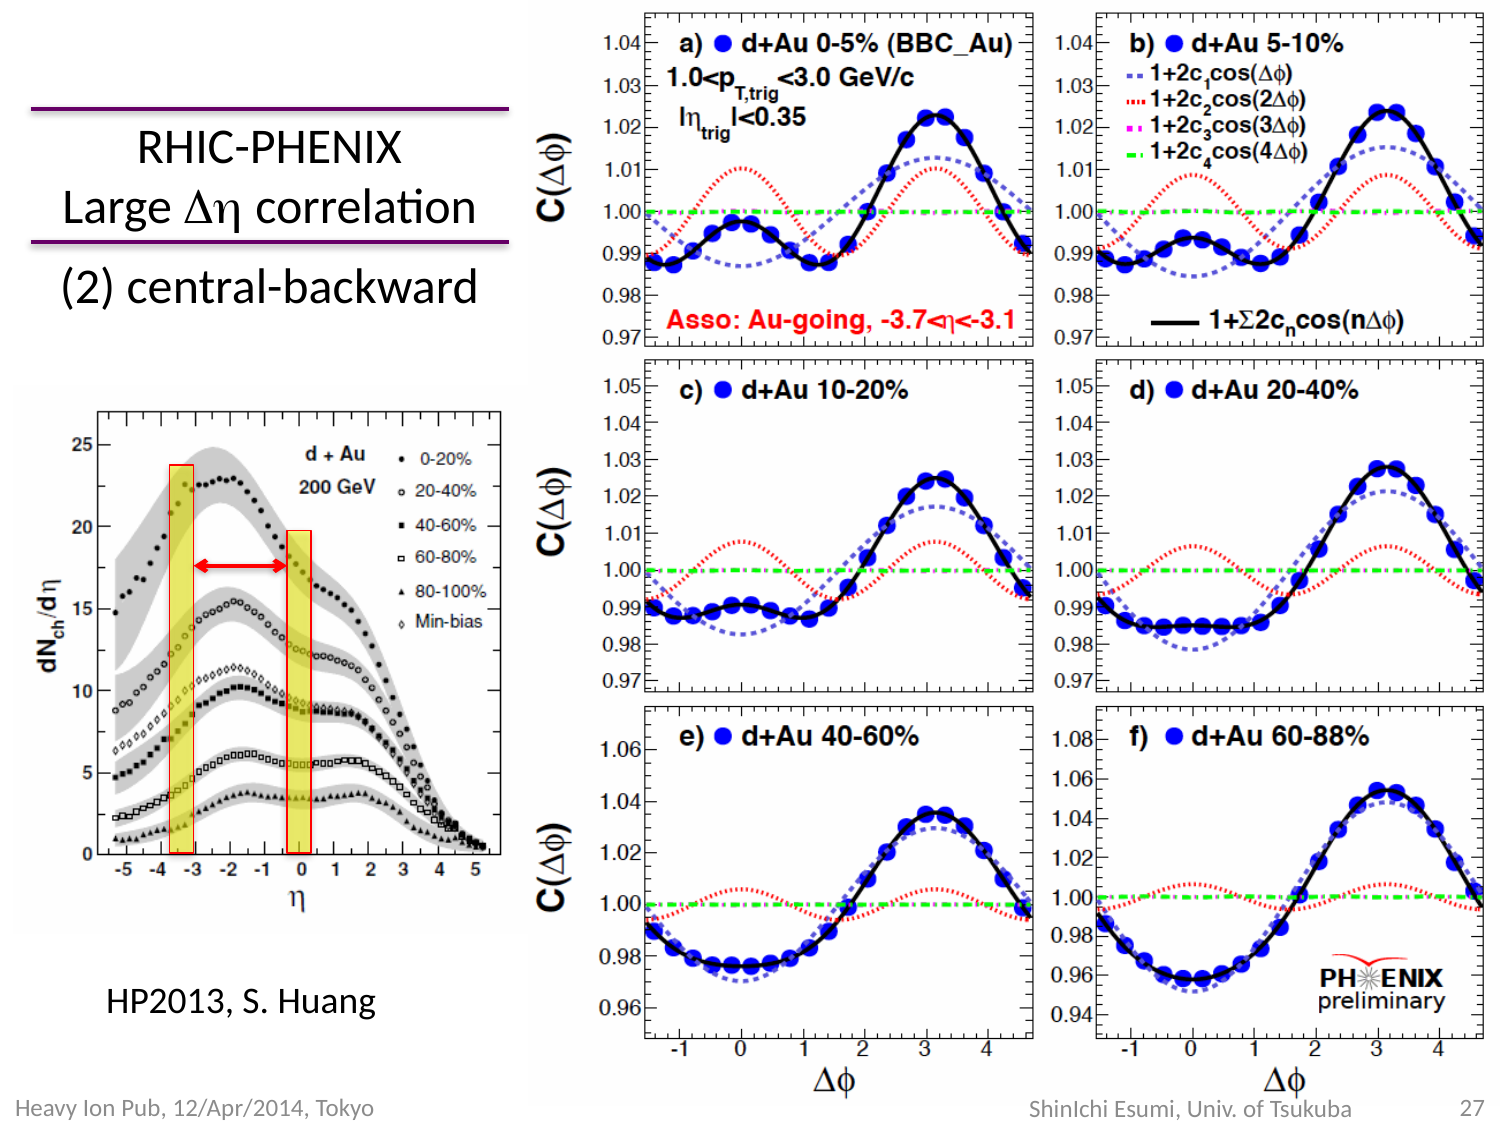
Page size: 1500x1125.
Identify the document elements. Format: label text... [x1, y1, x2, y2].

footer ShinIchi Esumi, Univ. of Tsukuba [1001, 1115, 1381, 1125]
slide_number Heavy Ion Pub, 12/Apr/2014, Tokyo [0, 1087, 405, 1125]
picture [13, 0, 1500, 1106]
text_box HP2013, S. Huang [91, 968, 392, 1029]
text_box RHIC-PHENIX Large Dh correlation (2) central-backward [30, 252, 509, 321]
text_box RHIC-PHENIX Large Dh correlation (2) central-backward [30, 118, 509, 239]
slide_number 27 [1402, 1114, 1500, 1125]
